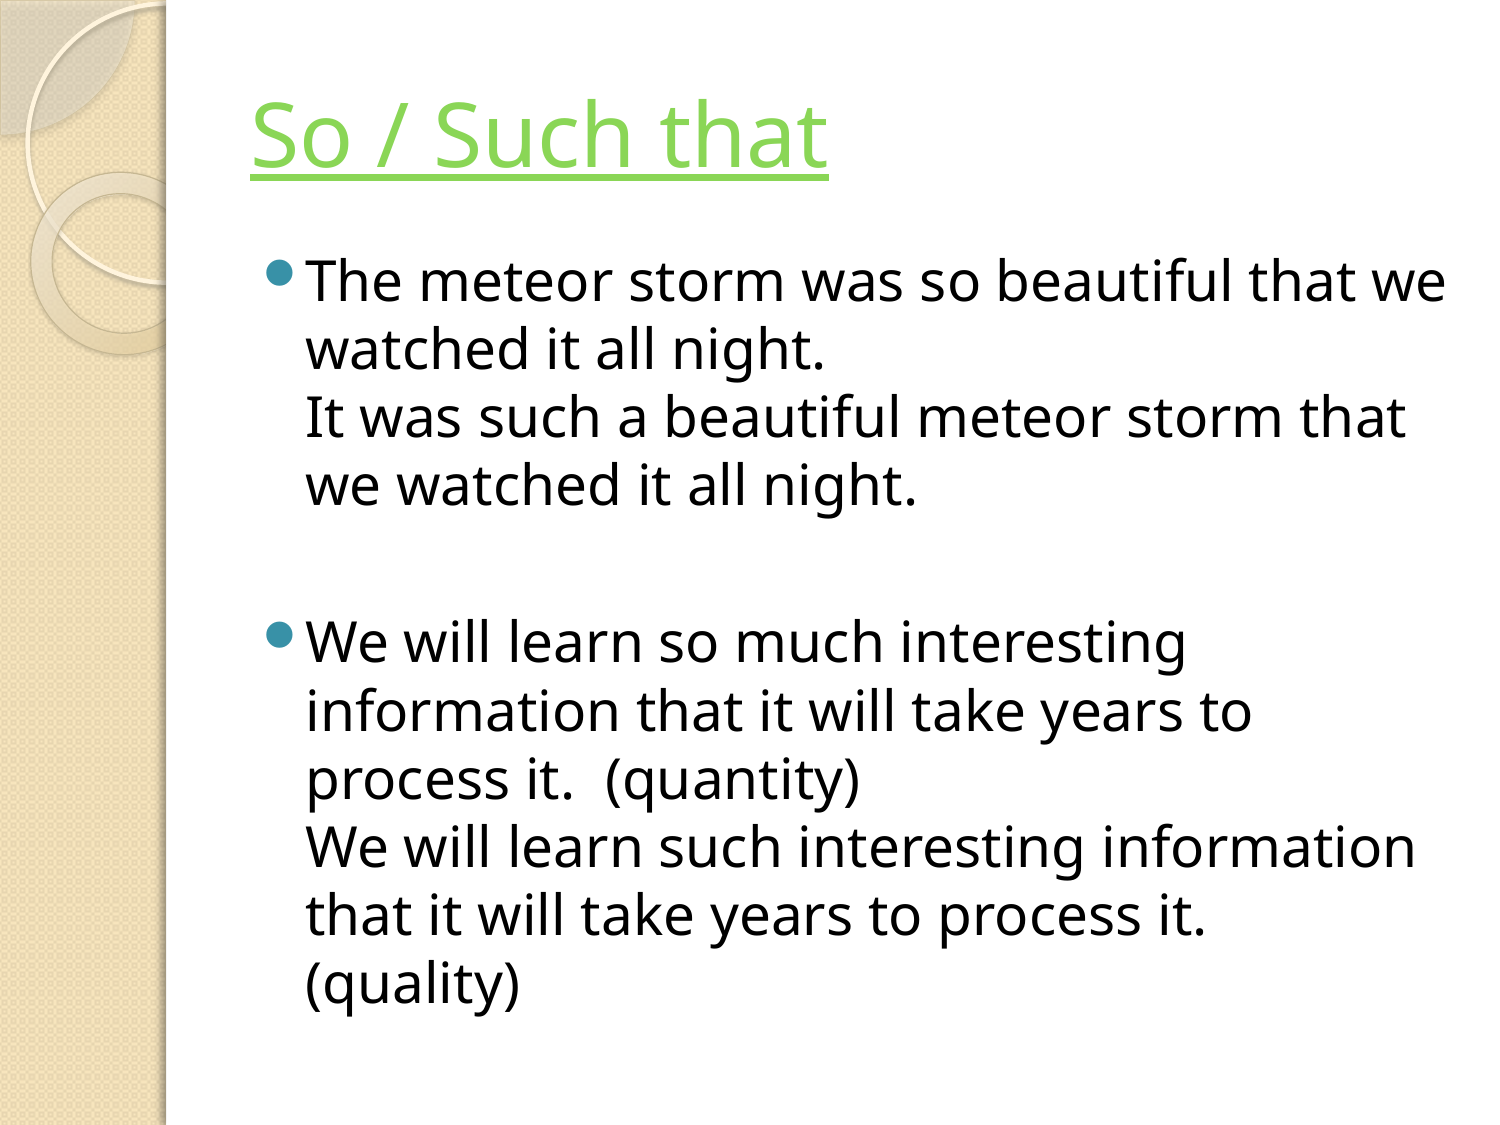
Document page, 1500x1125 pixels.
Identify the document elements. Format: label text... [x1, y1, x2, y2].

title So / Such that [235, 45, 1466, 233]
list The meteor storm was so beautiful that we watched it all night. It was such a beautiful meteor storm that we watched it all night. We will learn so much interesting information that it will take years to process it. (quantity) We will learn such interesting information that it will take years to process it. (quality) [235, 237, 1466, 1025]
